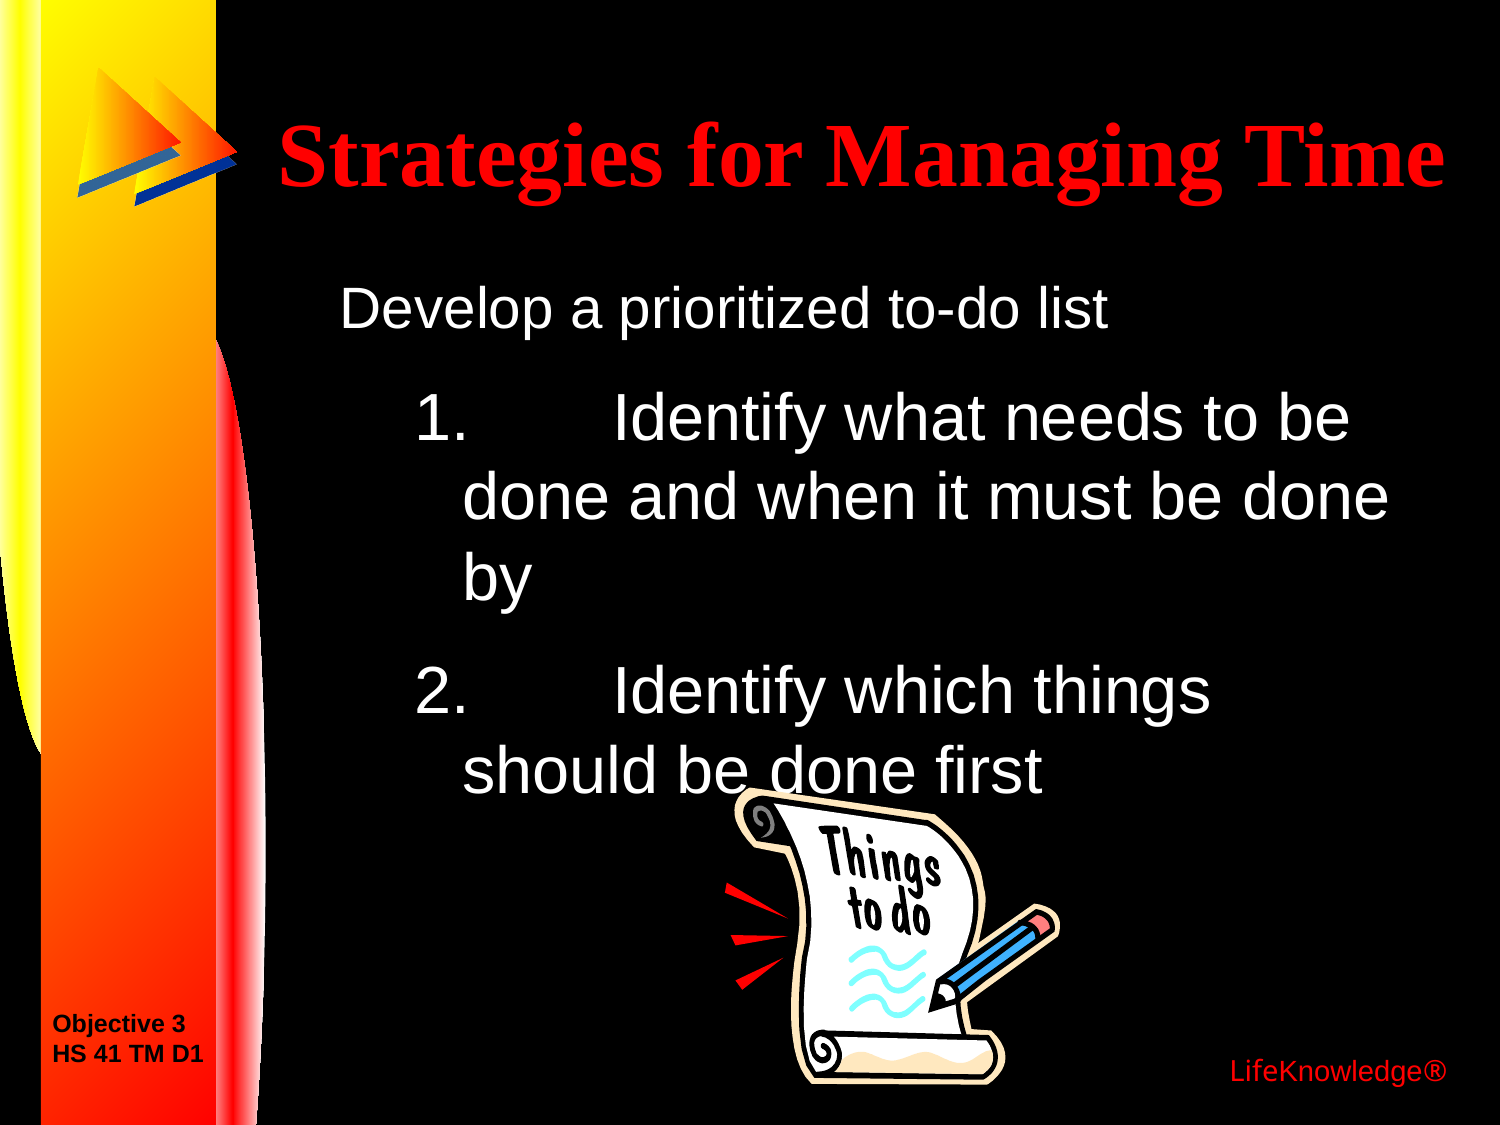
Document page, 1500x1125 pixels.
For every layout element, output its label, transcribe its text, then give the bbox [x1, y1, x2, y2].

picture [712, 787, 1071, 1085]
footer LifeKnowledge® [0, 1049, 1463, 1125]
list Develop a prioritized to-do list 1. Identify what needs to be done and when it must be done by 2. Identify which things should be done first [324, 262, 1413, 1051]
text_box Objective 3 HS 41 TM D1 [37, 999, 226, 1075]
title Strategies for Managing Time [262, 40, 1500, 213]
